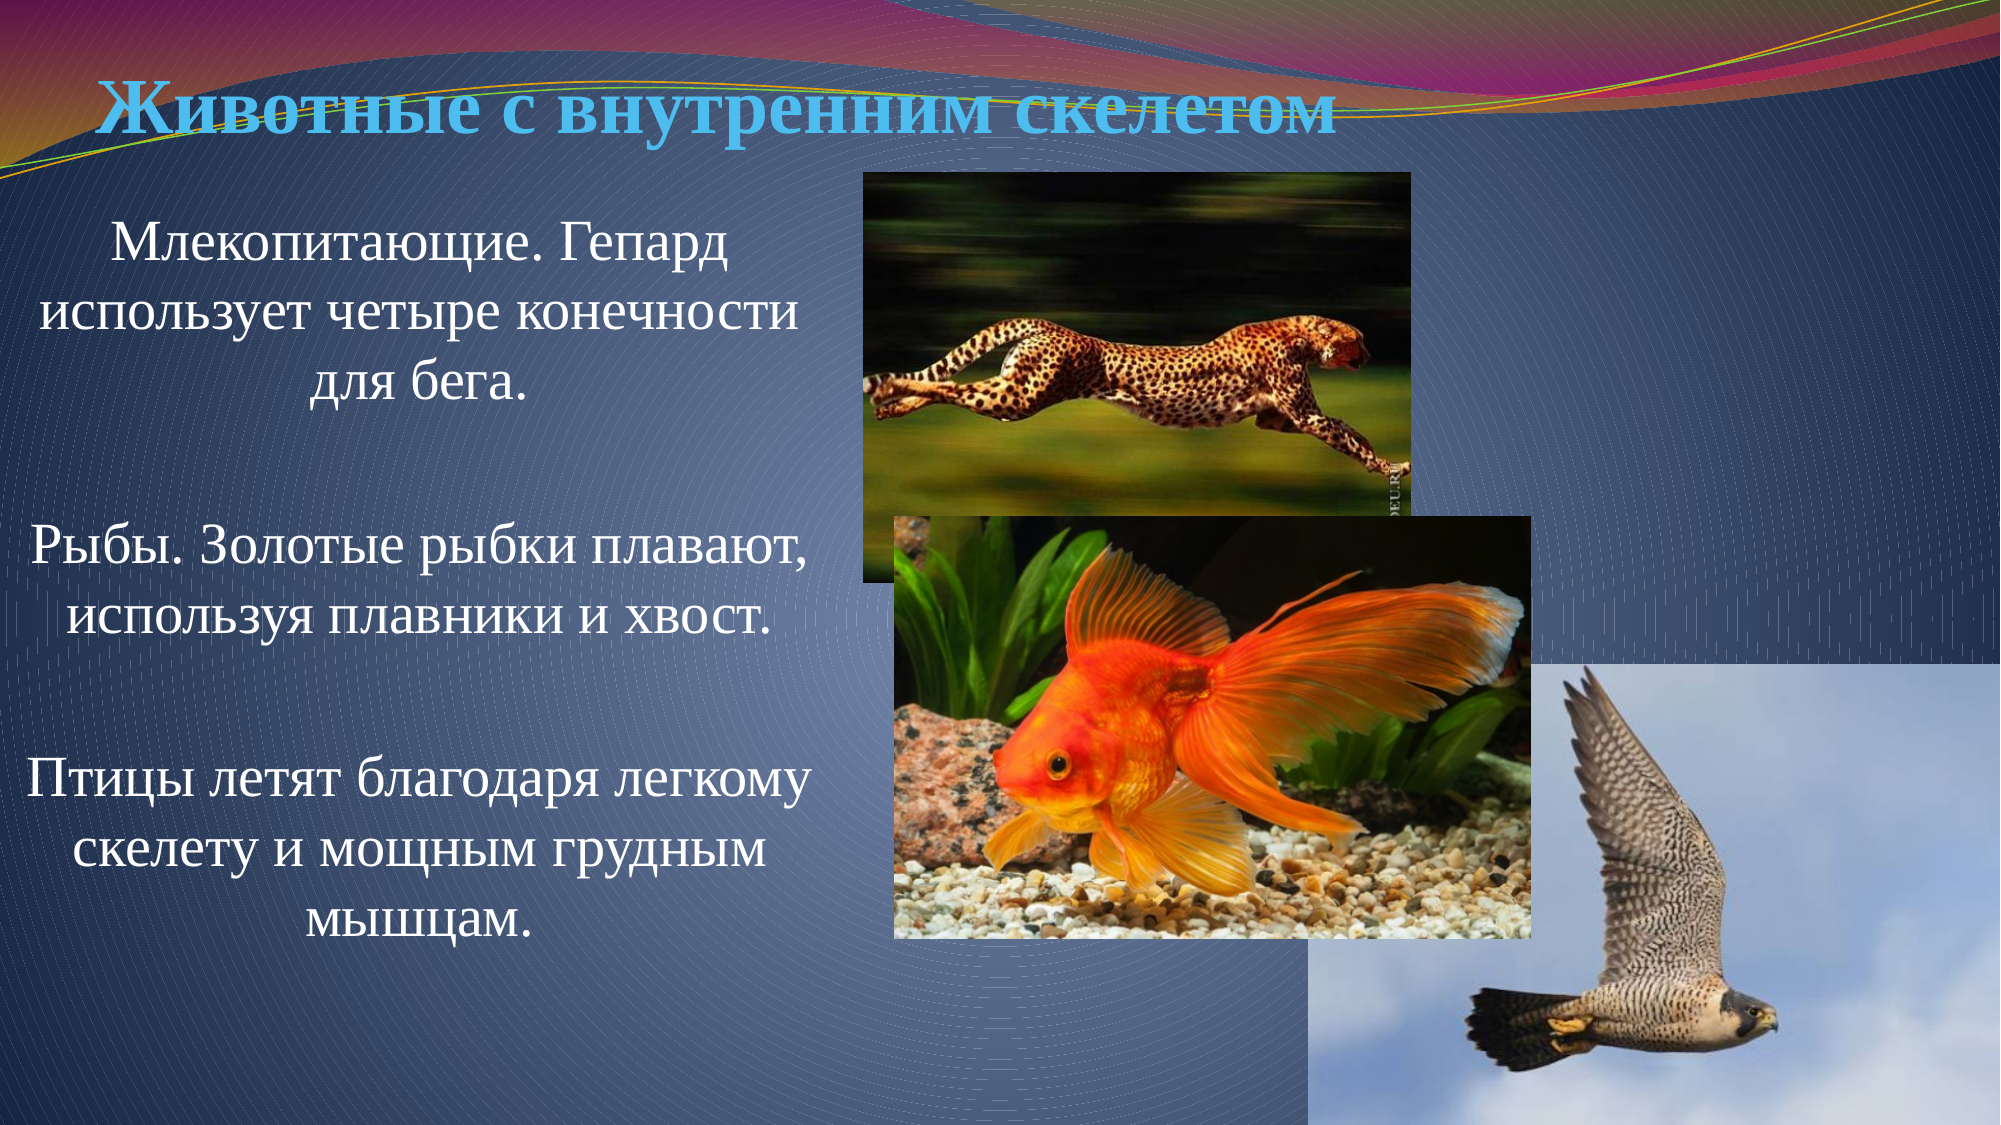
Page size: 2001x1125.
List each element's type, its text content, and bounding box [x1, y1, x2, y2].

picture [863, 172, 1532, 940]
picture [1307, 664, 2000, 1125]
list Млекопитающие. Гепард использует четыре конечности для бега. Рыбы. Золотые рыбки плавают, используя плавники и хвост. Птицы летят благодаря легкому скелету и мощным грудным мышцам. [0, 194, 840, 1125]
title Животные с внутренним скелетом [95, 52, 1871, 150]
